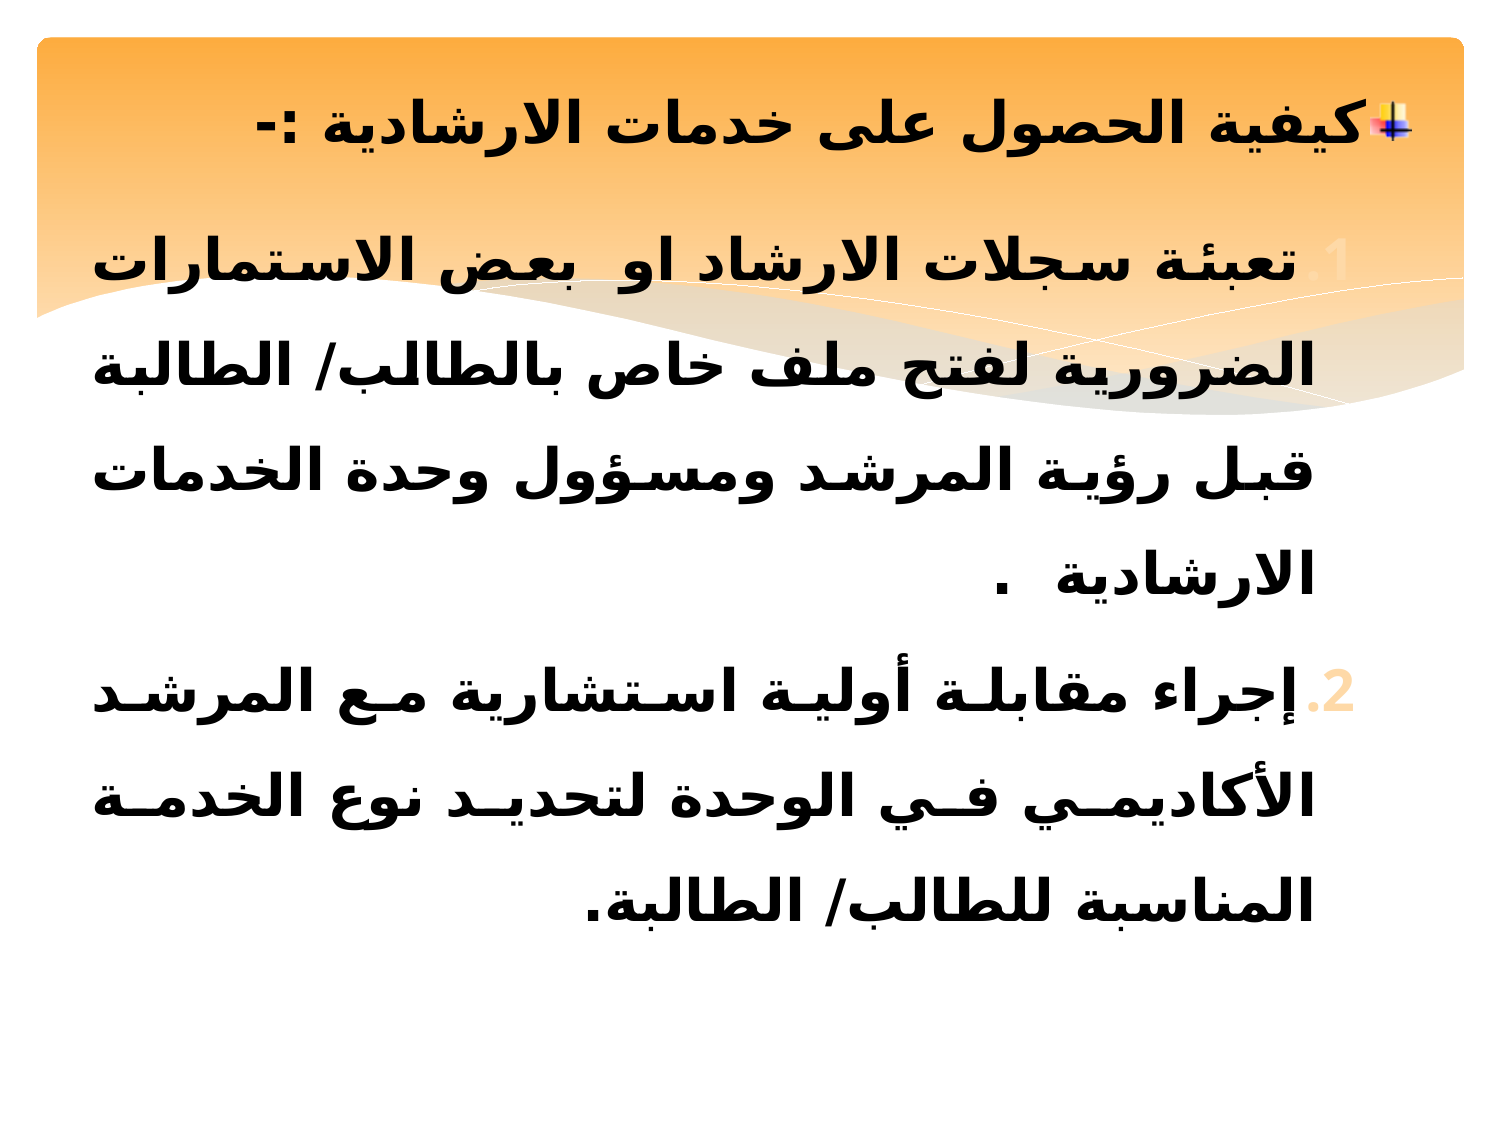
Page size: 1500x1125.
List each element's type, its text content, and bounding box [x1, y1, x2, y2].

list كيفية الحصول على خدمات الارشادية :- تعبئة سجلات الارشاد او بعض الاستمارات الضرورية لفتح ملف خاص بالطالب/ الطالبة قبل رؤية المرشد ومسؤول وحدة الخدمات الارشادية . إجراء مقابلة أولية استشارية مع المرشد الأكاديمي في الوحدة لتحديد نوع الخدمة المناسبة للطالب/ الطالبة. [76, 42, 1427, 1047]
picture [1370, 99, 1412, 141]
